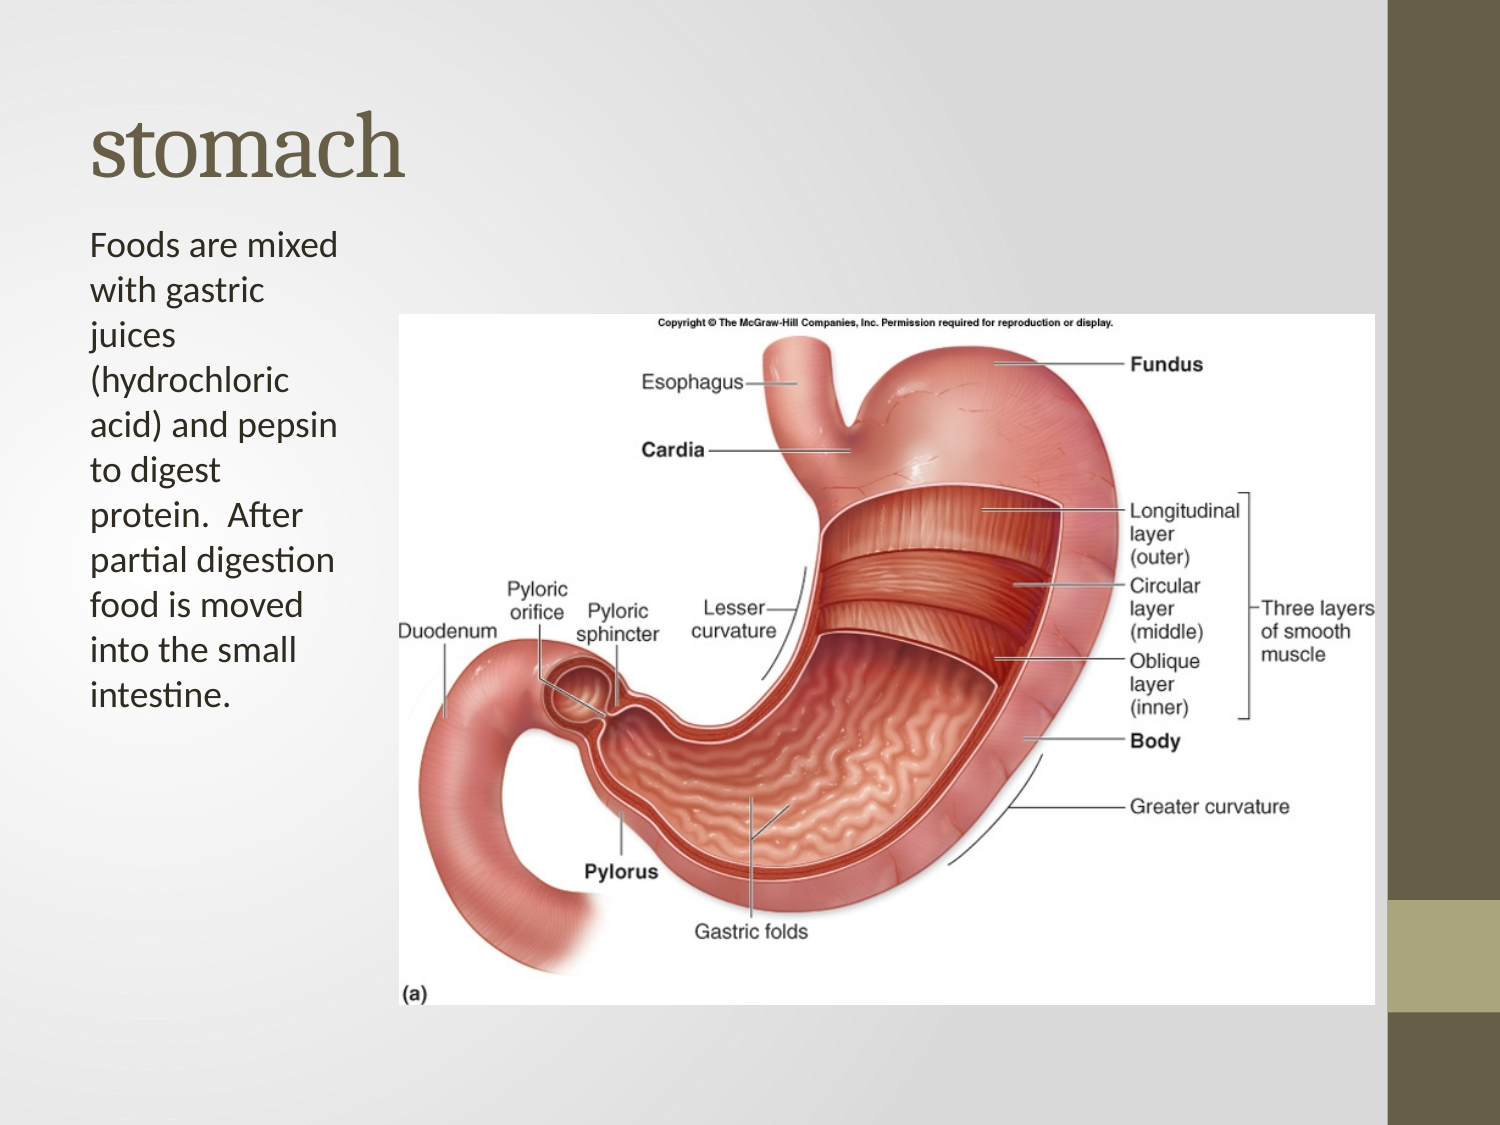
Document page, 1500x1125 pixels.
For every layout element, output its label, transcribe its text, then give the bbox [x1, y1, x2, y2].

text_box Foods are mixed with gastric juices (hydrochloric acid) and pepsin to digest protein. After partial digestion food is moved into the small intestine. [74, 212, 363, 723]
title stomach [75, 45, 1325, 233]
picture [399, 314, 1376, 1006]
